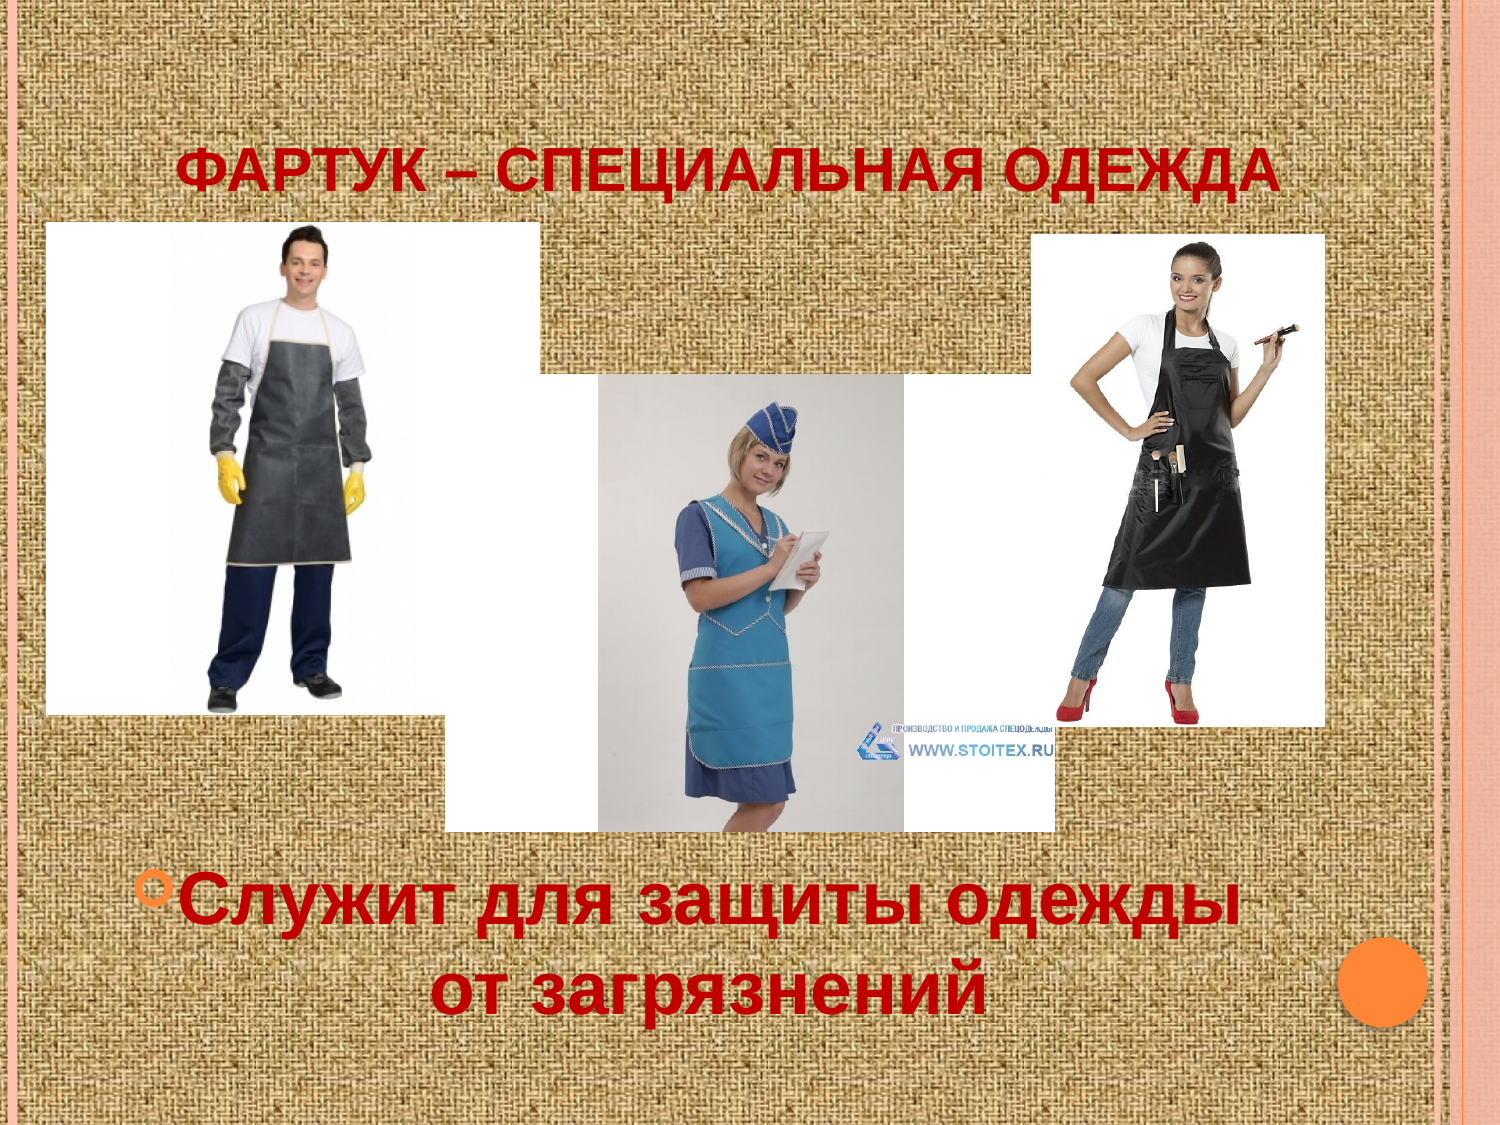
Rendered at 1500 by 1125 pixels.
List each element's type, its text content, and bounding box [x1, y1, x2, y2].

picture [1441, 0, 1449, 1125]
list Служит для защиты одежды от загрязнений [546, 262, 1024, 371]
title Фартук – специальная одежда [75, 70, 1383, 211]
picture [0, 0, 7, 1125]
list Служит для защиты одежды от загрязнений [75, 725, 1300, 1062]
picture [18, 0, 1434, 1125]
